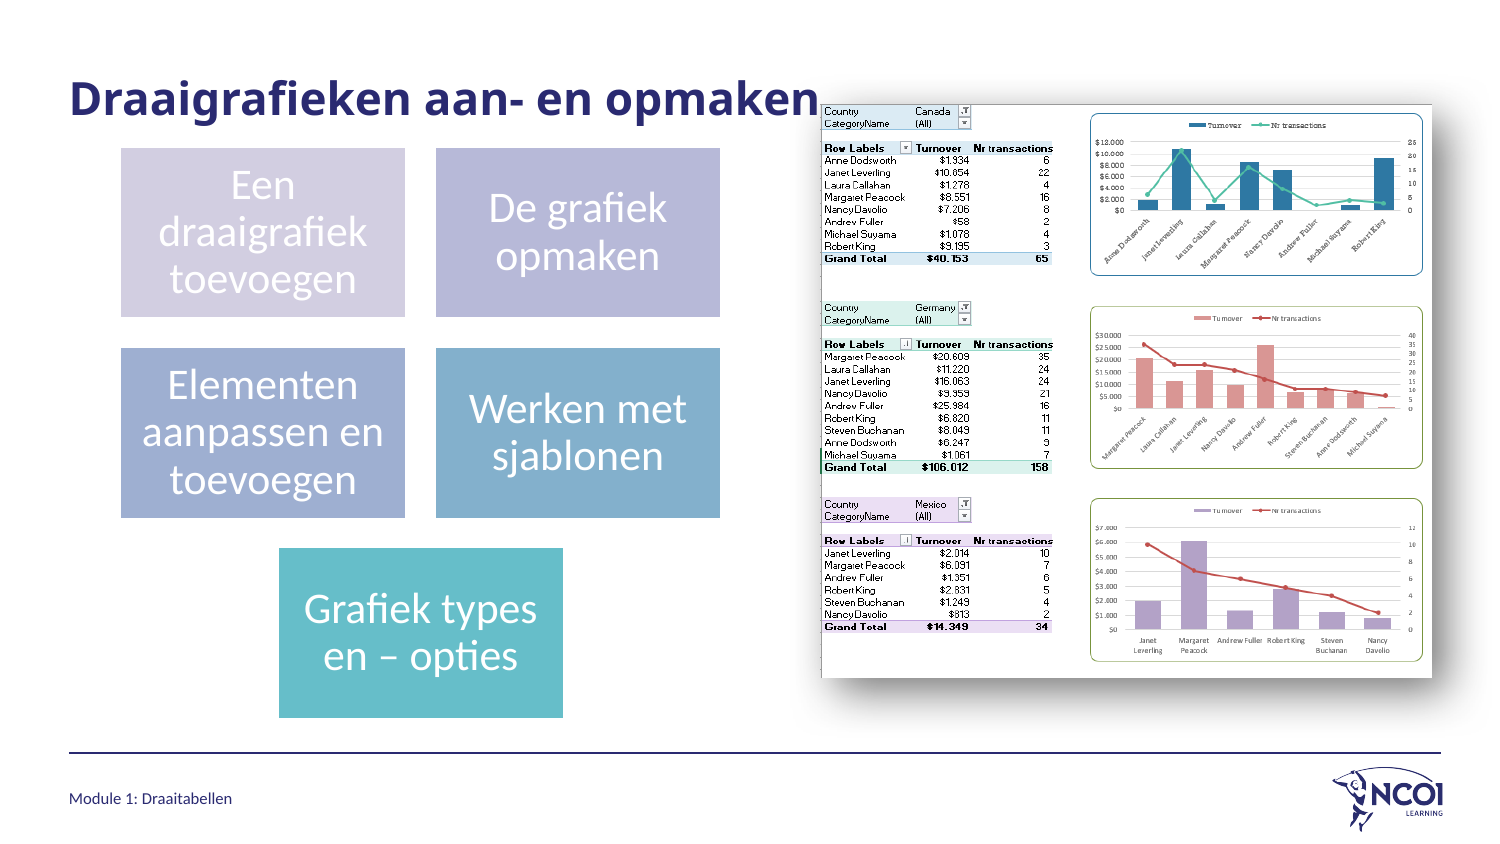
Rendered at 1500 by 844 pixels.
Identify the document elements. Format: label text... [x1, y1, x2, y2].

title Draaigrafieken aan- en opmaken [68, 23, 1264, 125]
footer Module 1: Draaitabellen [53, 775, 561, 821]
picture [1310, 743, 1465, 844]
picture [820, 104, 1432, 678]
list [68, 146, 773, 720]
